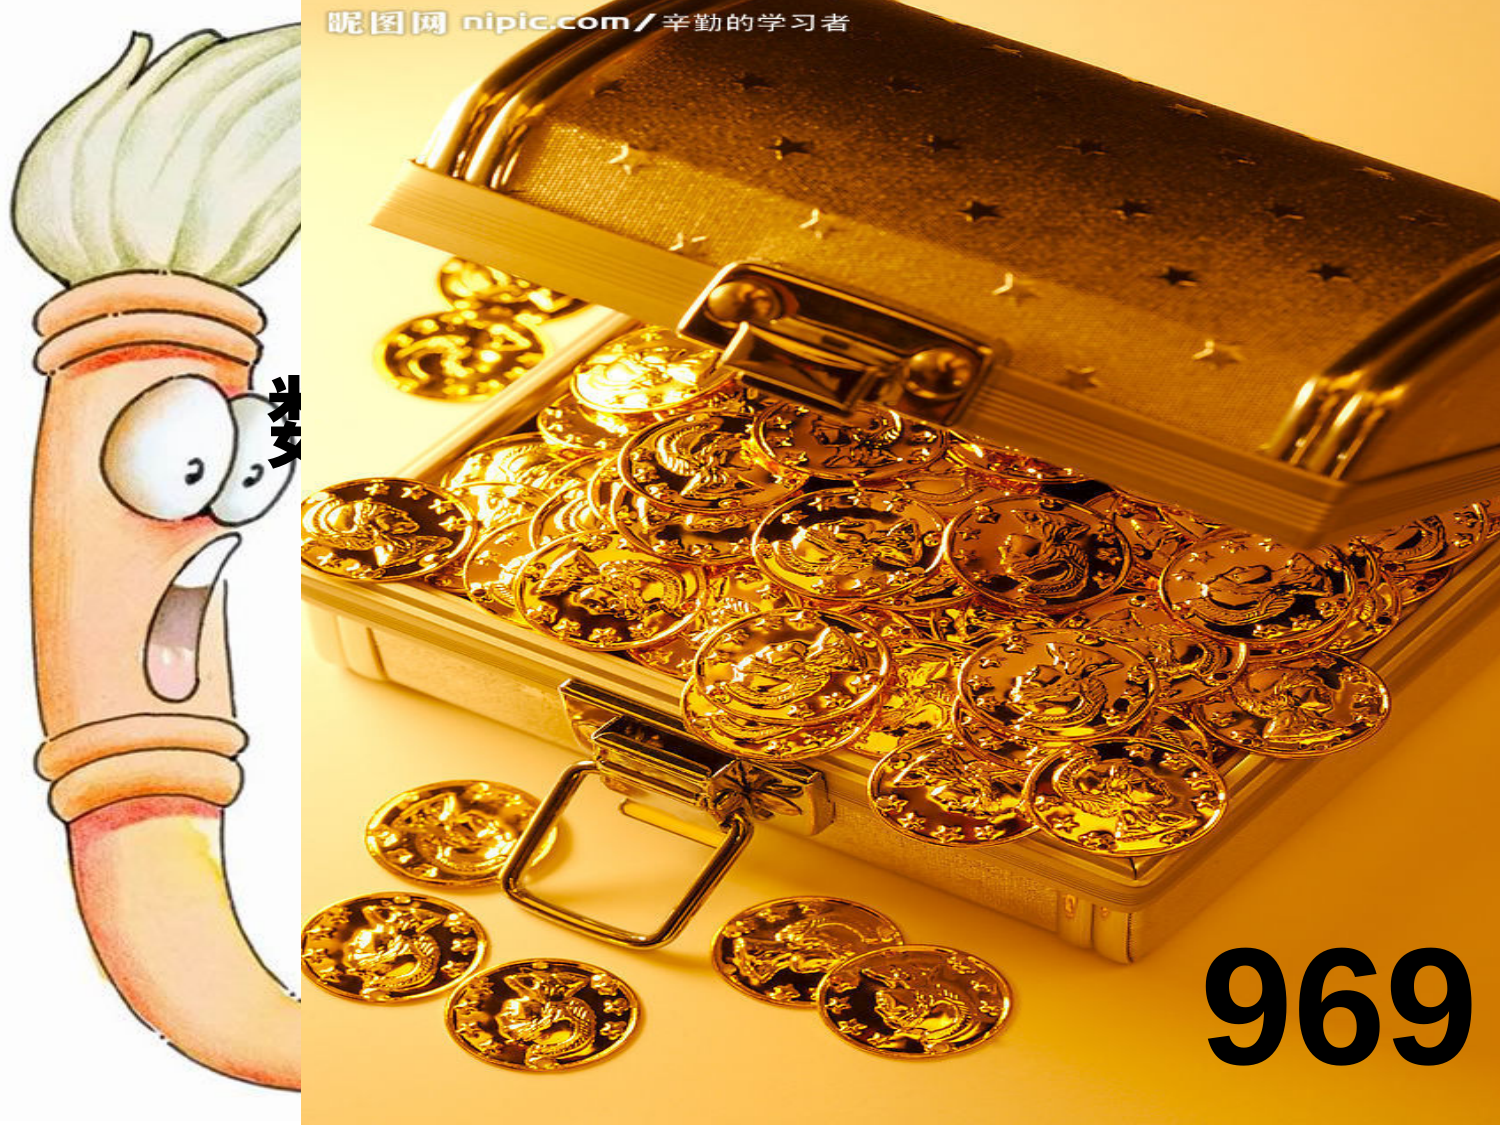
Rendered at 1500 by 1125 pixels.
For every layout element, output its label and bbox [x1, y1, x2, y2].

picture [0, 0, 301, 1121]
text_box [301, 0, 1500, 1125]
